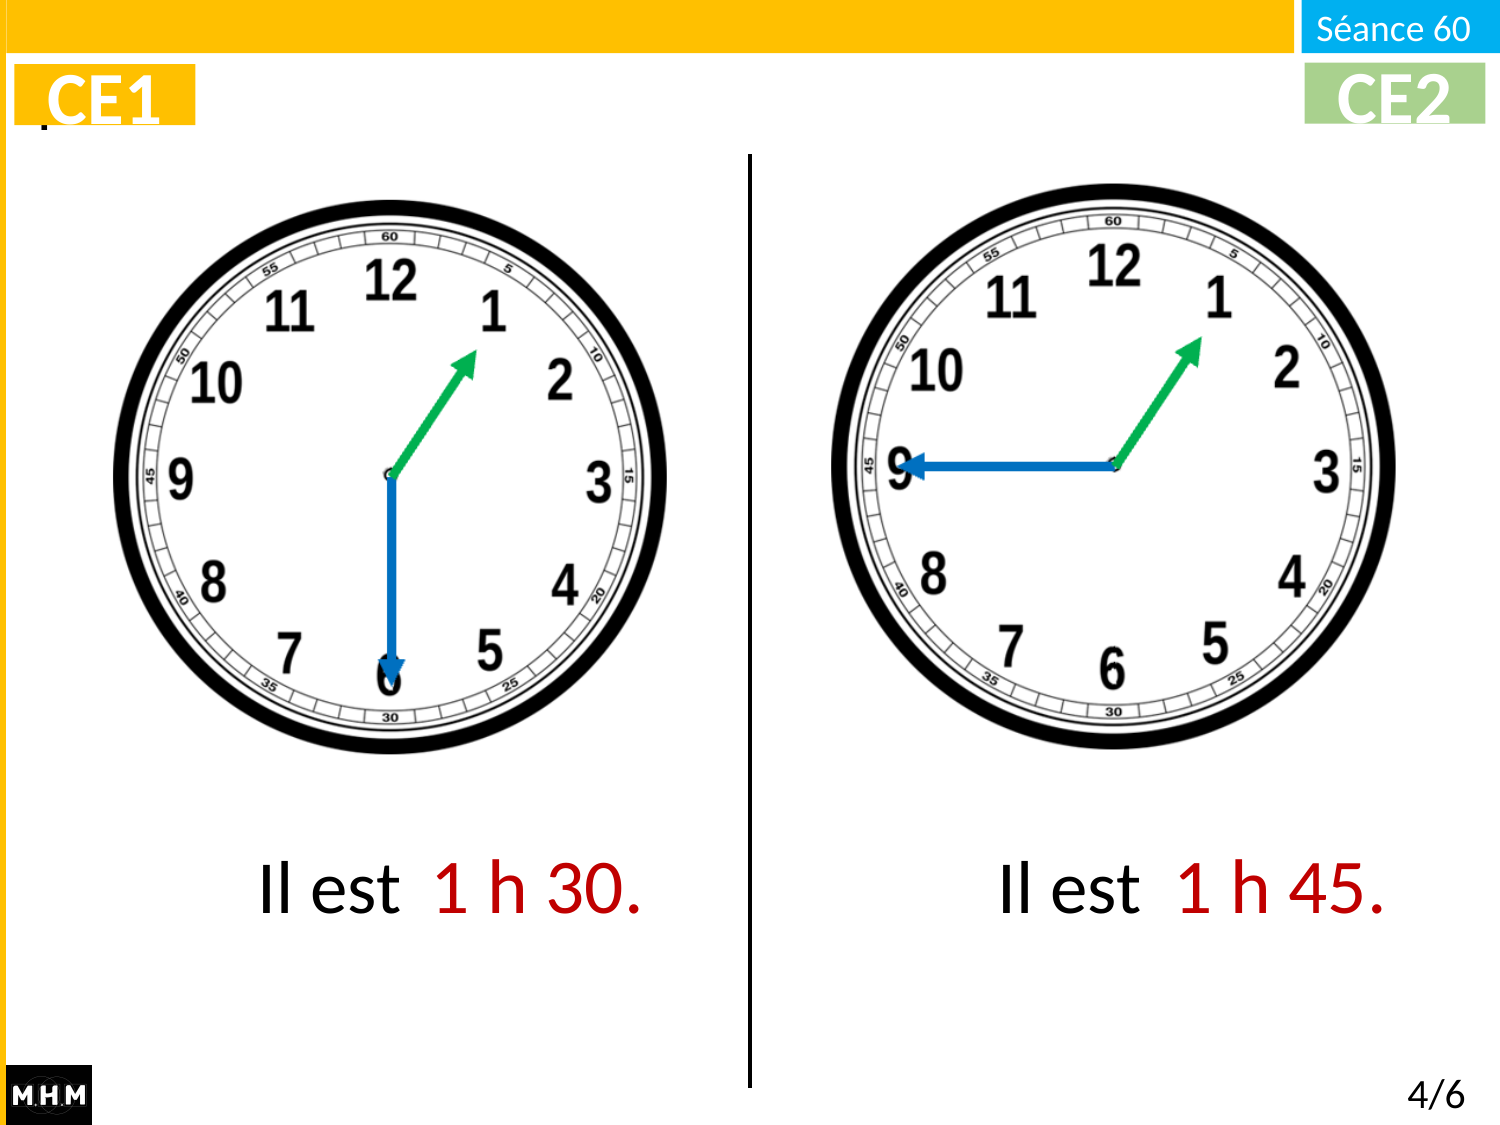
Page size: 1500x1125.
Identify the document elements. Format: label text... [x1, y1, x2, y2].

picture [104, 186, 675, 767]
text_box Il est . . . [242, 839, 400, 939]
text_box CE2 [1303, 62, 1487, 125]
list 4/6 [1373, 1064, 1500, 1125]
picture [6, 1065, 92, 1125]
text_box Il est . . . [982, 839, 1143, 939]
text_box 1 h 45. [1143, 839, 1417, 939]
text_box 1 h 30. [400, 839, 674, 939]
picture [804, 173, 1418, 759]
text_box CE1 [13, 63, 196, 126]
